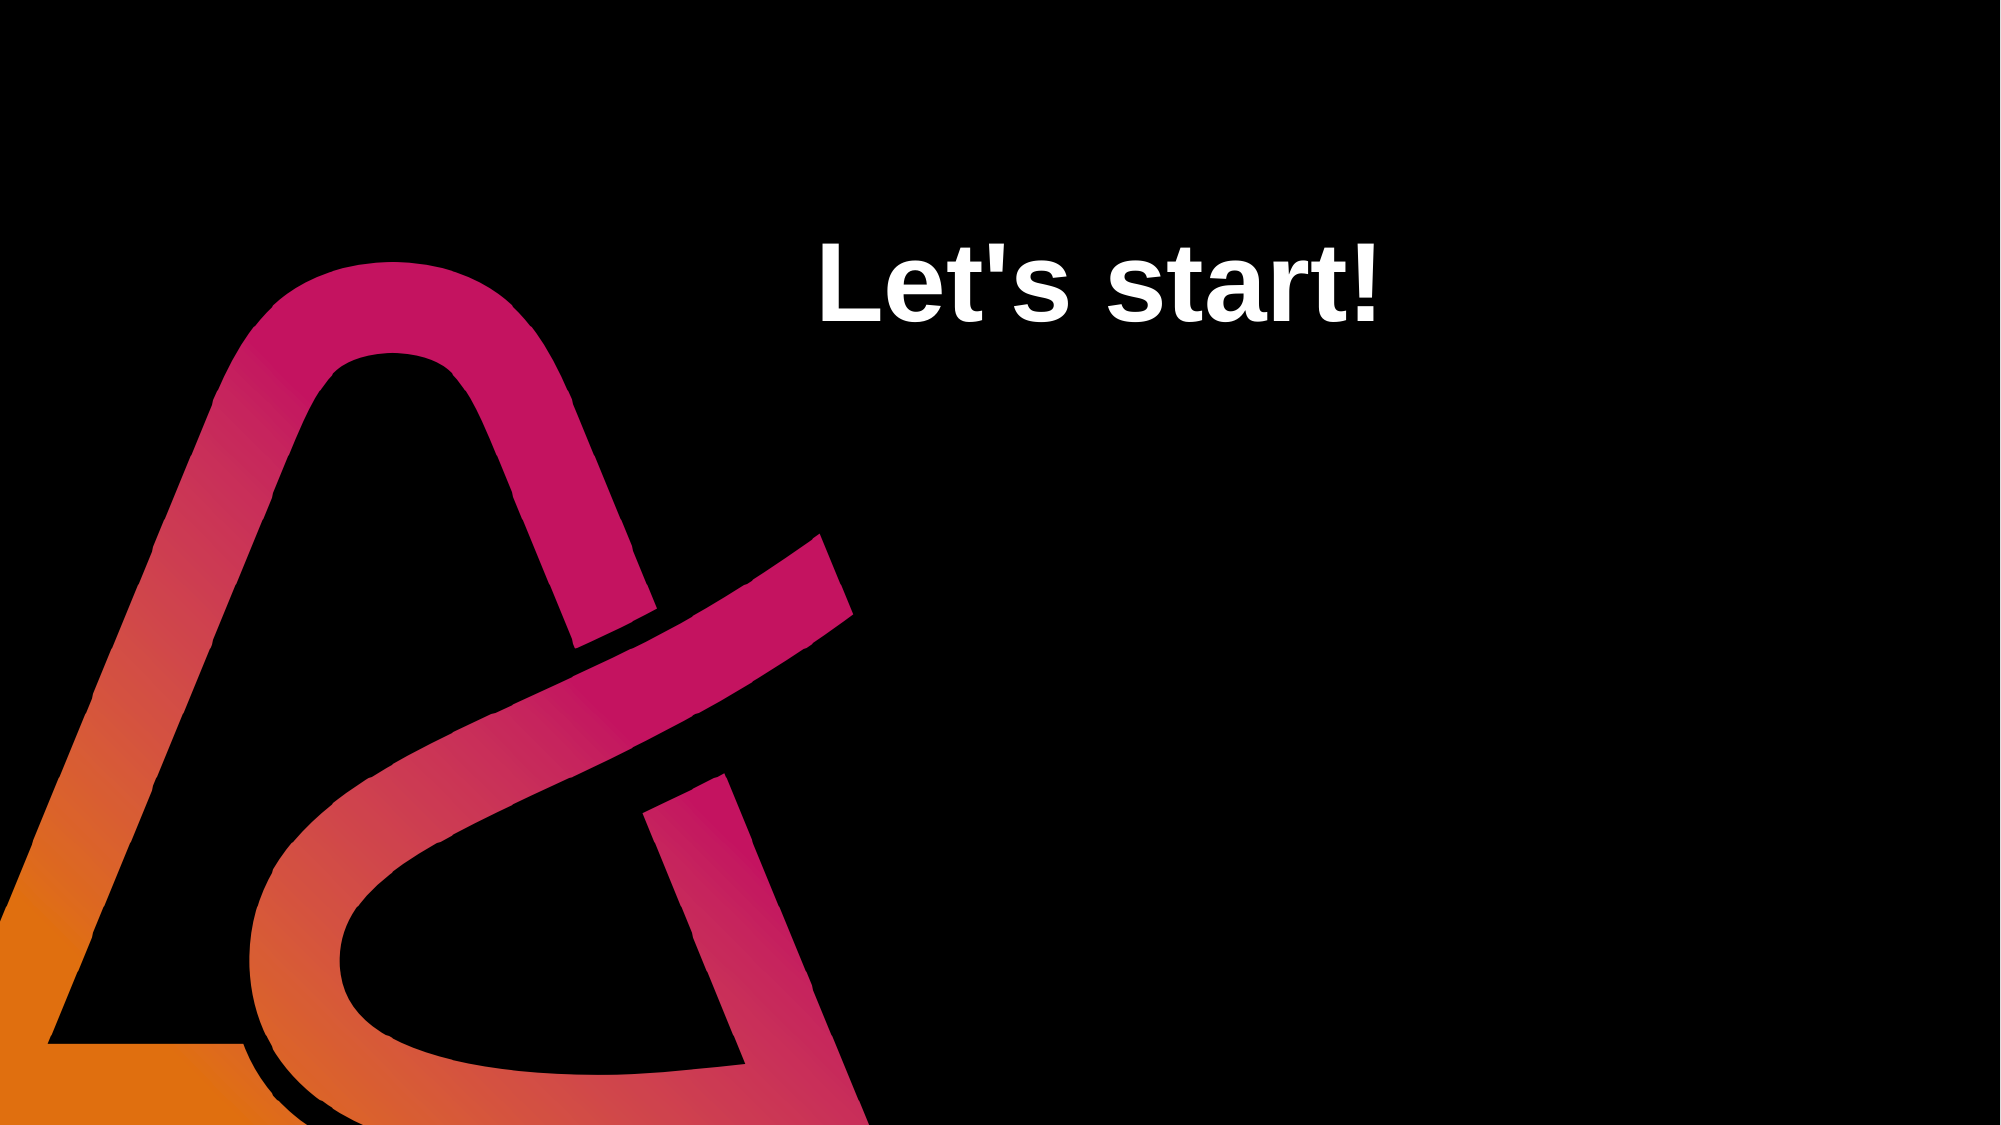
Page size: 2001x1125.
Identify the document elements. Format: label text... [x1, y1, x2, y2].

title Let's start! [800, 119, 1863, 450]
